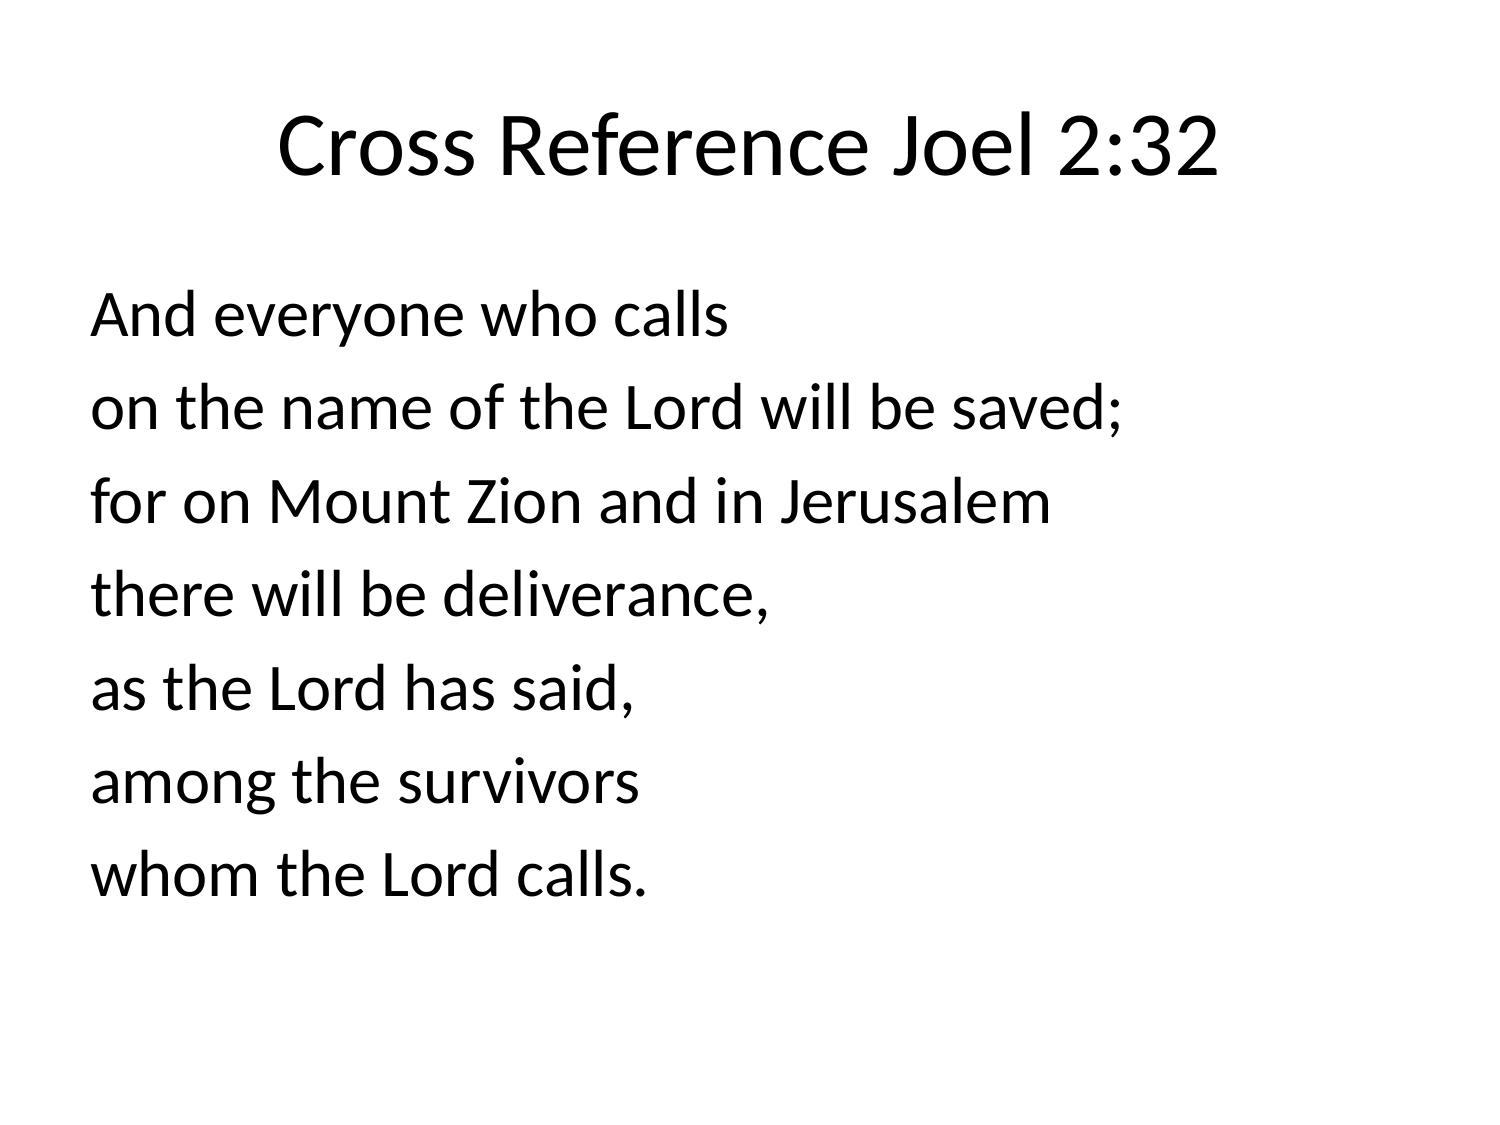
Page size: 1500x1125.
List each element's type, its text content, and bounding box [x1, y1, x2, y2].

title Cross Reference Joel 2:32 [75, 45, 1425, 233]
list And everyone who calls on the name of the Lord will be saved; for on Mount Zion and in Jerusalem there will be deliverance, as the Lord has said, among the survivors whom the Lord calls. [75, 262, 1425, 1005]
